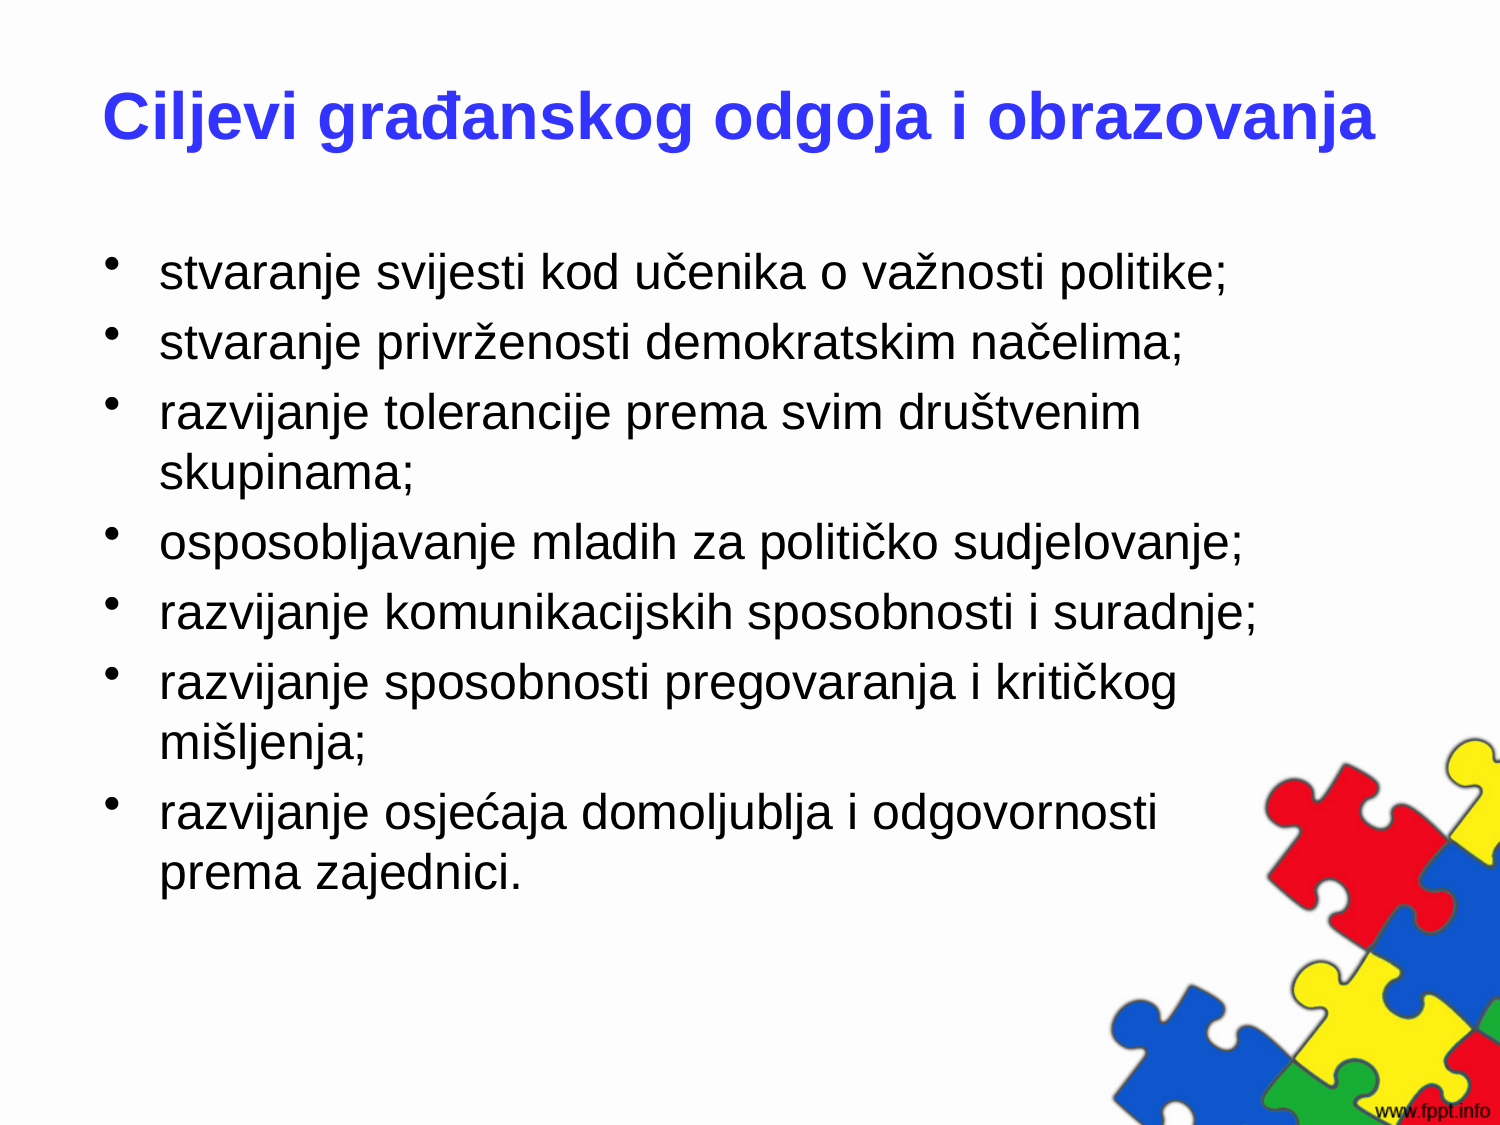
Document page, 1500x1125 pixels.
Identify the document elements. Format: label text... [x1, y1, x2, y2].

title Ciljevi građanskog odgoja i obrazovanja [52, 66, 1428, 159]
picture [0, 0, 1500, 1125]
list stvaranje svijesti kod učenika o važnosti politike; stvaranje privrženosti demokratskim načelima; razvijanje tolerancije prema svim društvenim skupinama; osposobljavanje mladih za političko sudjelovanje; razvijanje komunikacijskih sposobnosti i suradnje; razvijanje sposobnosti pregovaranja i kritičkog mišljenja; razvijanje osjećaja domoljublja i odgovornosti prema zajednici. [88, 231, 1318, 1041]
